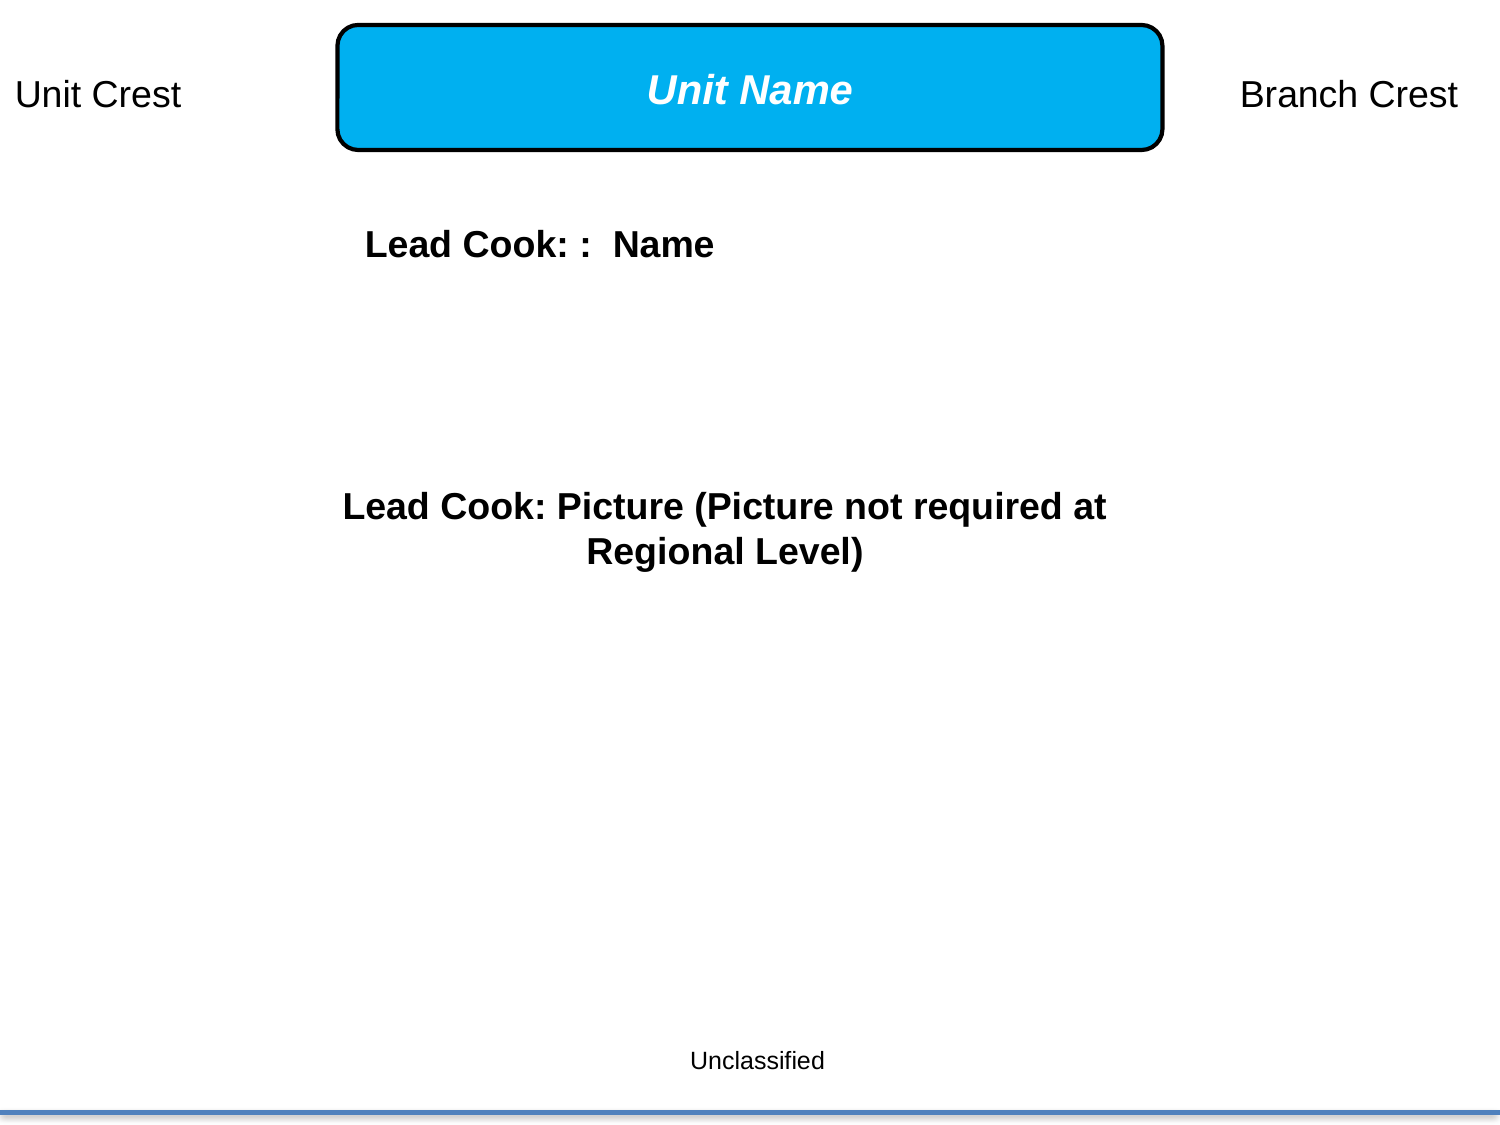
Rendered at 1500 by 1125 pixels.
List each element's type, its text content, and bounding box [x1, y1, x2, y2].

text_box Unit Crest [0, 62, 238, 123]
text_box Lead Cook: : Name [349, 212, 1175, 343]
text_box Unit Name [335, 22, 1165, 153]
text_box Unclassified [675, 1037, 841, 1083]
text_box Branch Crest [1224, 62, 1488, 123]
text_box Lead Cook: Picture (Picture not required at Regional Level) [312, 474, 1138, 650]
